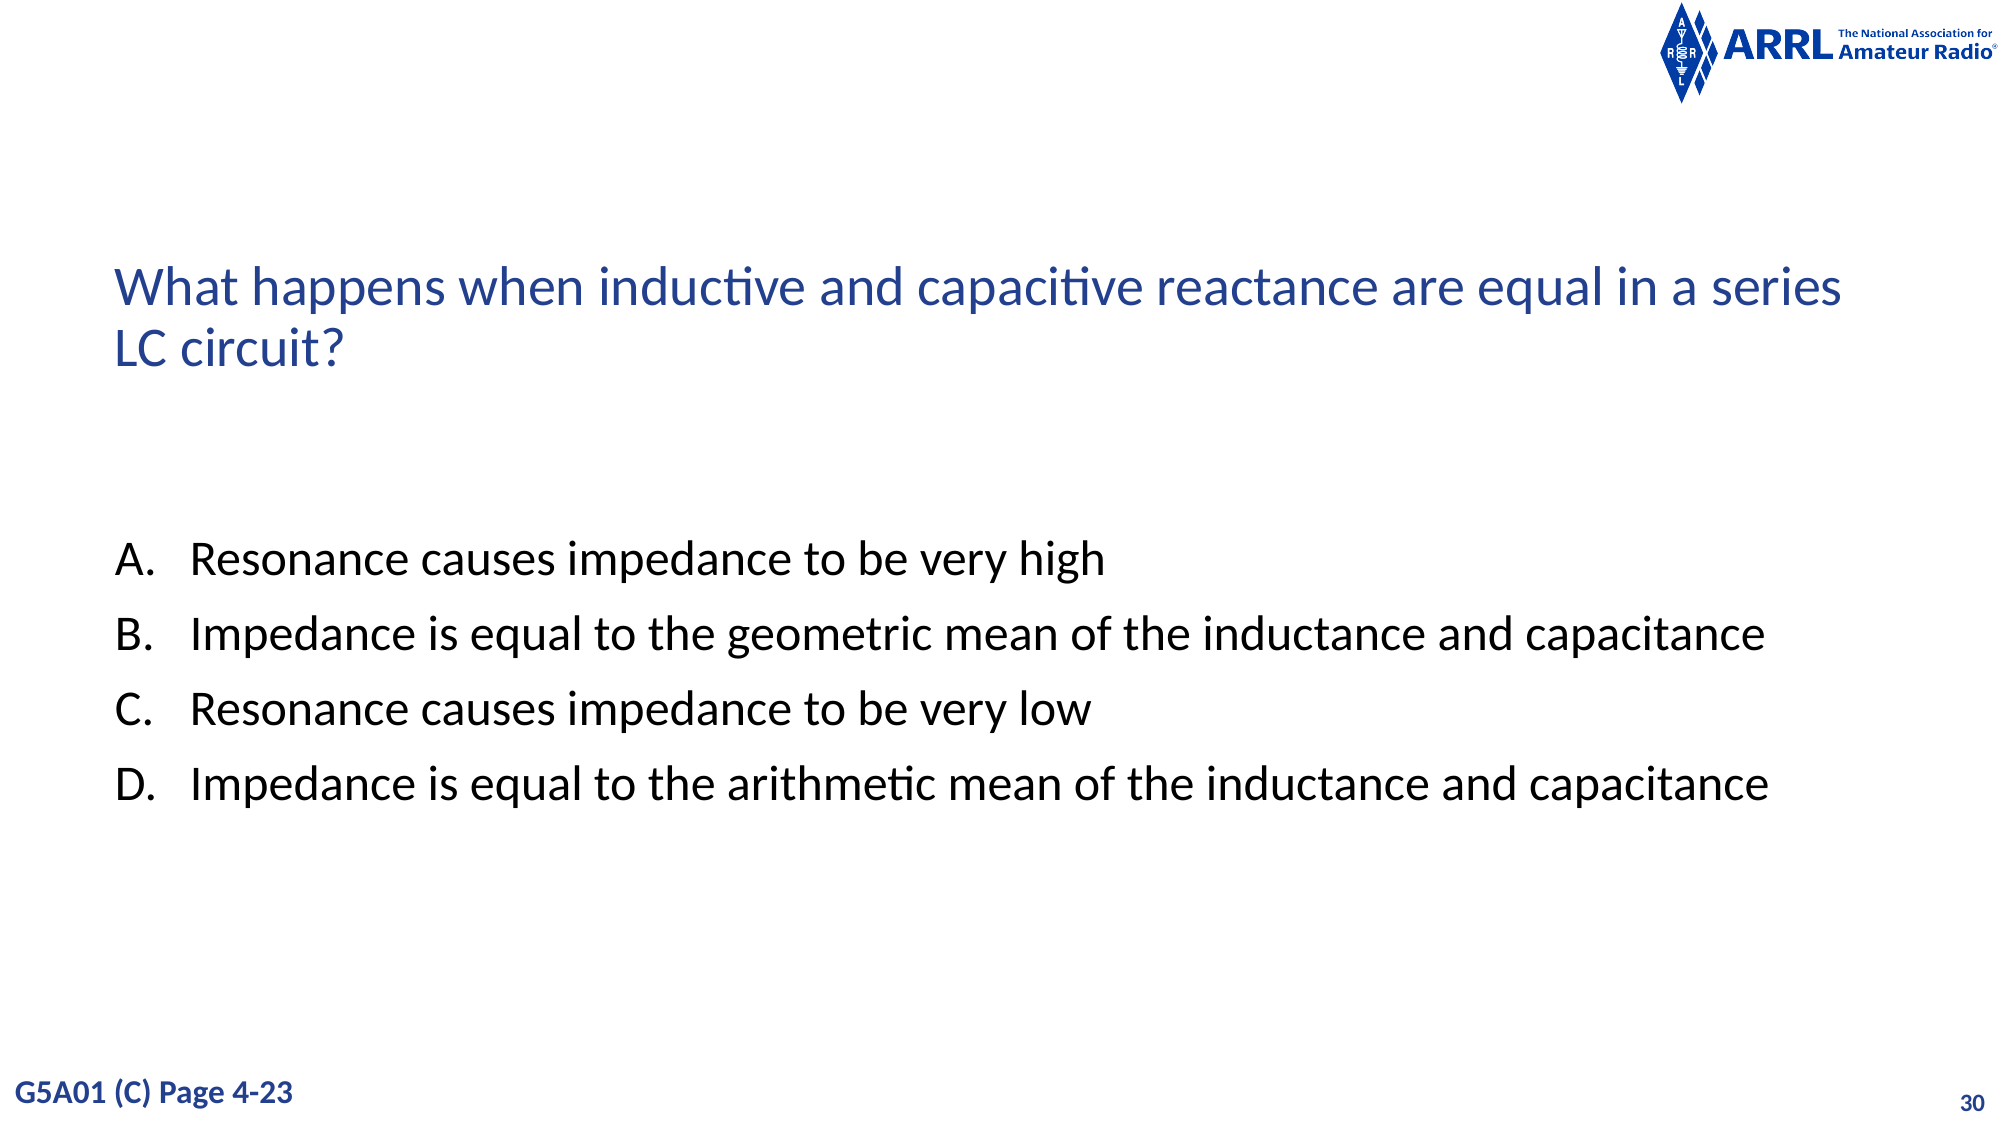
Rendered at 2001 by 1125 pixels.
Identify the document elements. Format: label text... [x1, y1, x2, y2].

text_box G5A01 (C) Page 4-23 [0, 1062, 1313, 1118]
title What happens when inductive and capacitive reactance are equal in a series LC circuit? [99, 249, 1900, 388]
list Resonance causes impedance to be very high Impedance is equal to the geometric mean of the inductance and capacitance Resonance causes impedance to be very low Impedance is equal to the arithmetic mean of the inductance and capacitance [99, 525, 1900, 1005]
text_box 30 [1899, 1079, 2000, 1125]
picture [1658, 0, 1999, 106]
